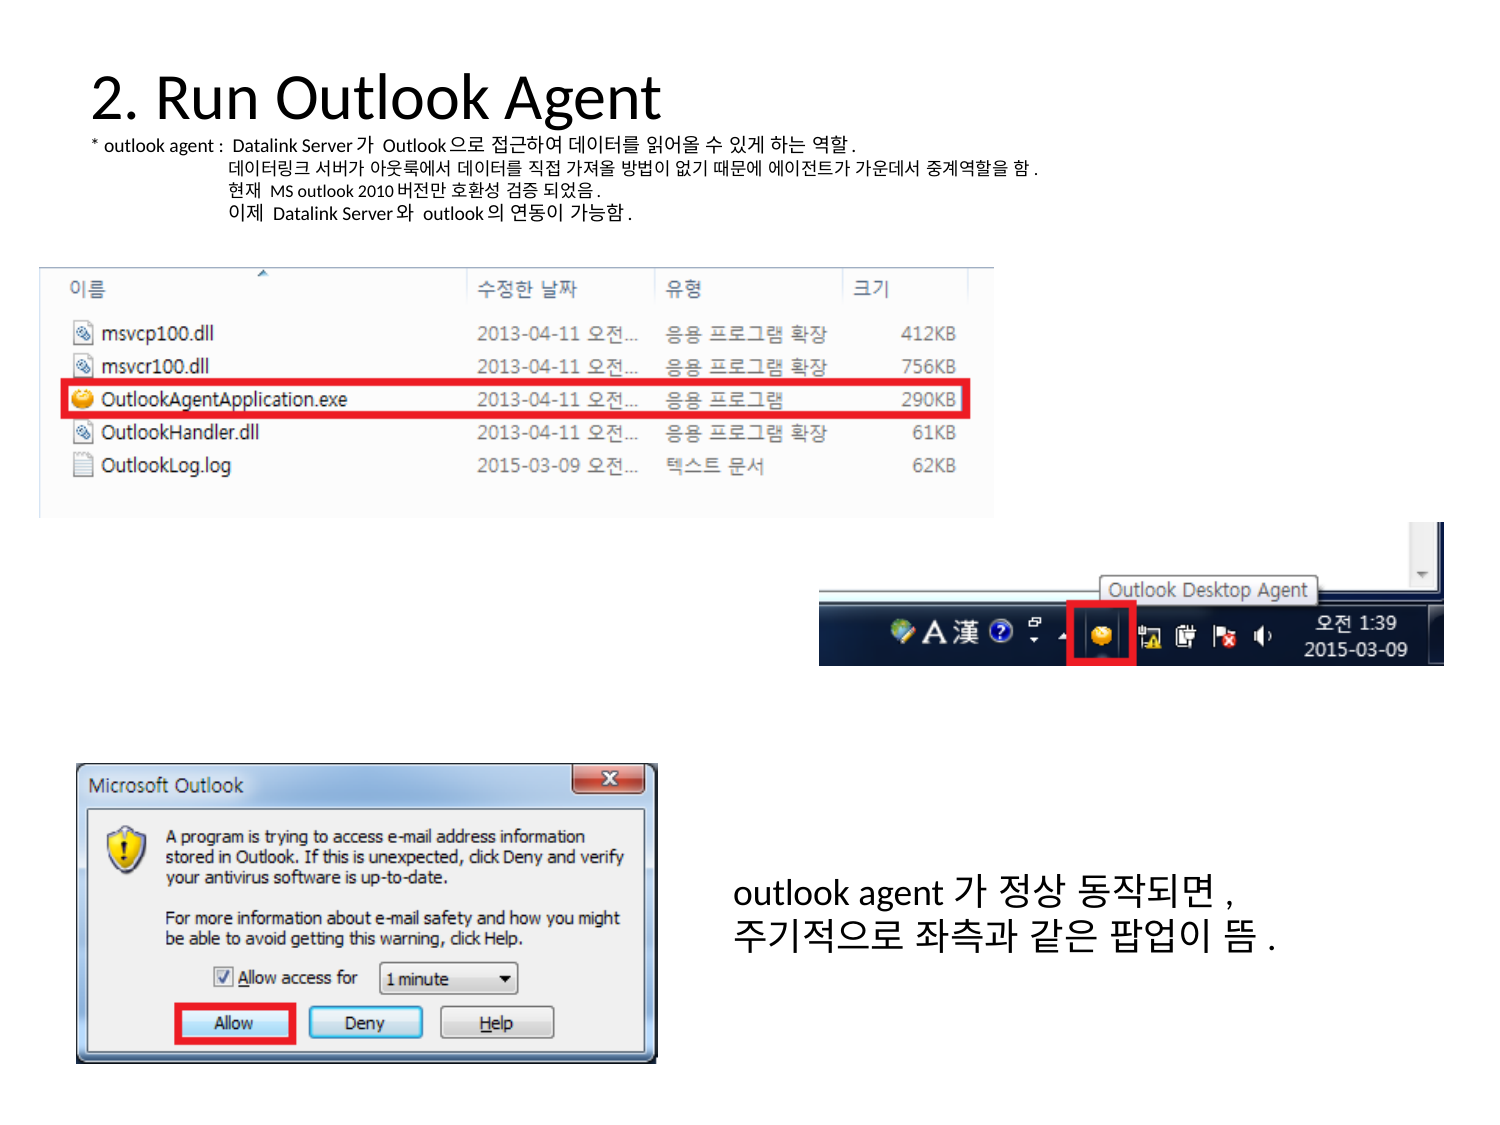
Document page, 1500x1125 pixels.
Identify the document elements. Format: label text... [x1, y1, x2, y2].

picture [76, 762, 659, 1064]
text_box outlook agent가 정상 동작되면, 주기적으로 좌측과 같은 팝업이 뜸. [718, 860, 1292, 965]
title 2. Run Outlook Agent * outlook agent : Datalink Server가 Outlook으로 접근하여 데이터를 읽어올 수 있게 하는 역할. 데이터링크 서버가 아웃룩에서 데이터를 직접 가져올 방법이 없기 때문에 에이전트가 가운데서 중계역할을 함. 현재 MS outlook 2010버전만 호환성 검증 되었음. 이제 Datalink Server와 outlook의 연동이 가능함. [75, 45, 1425, 233]
picture [819, 522, 1444, 667]
picture [39, 266, 994, 518]
